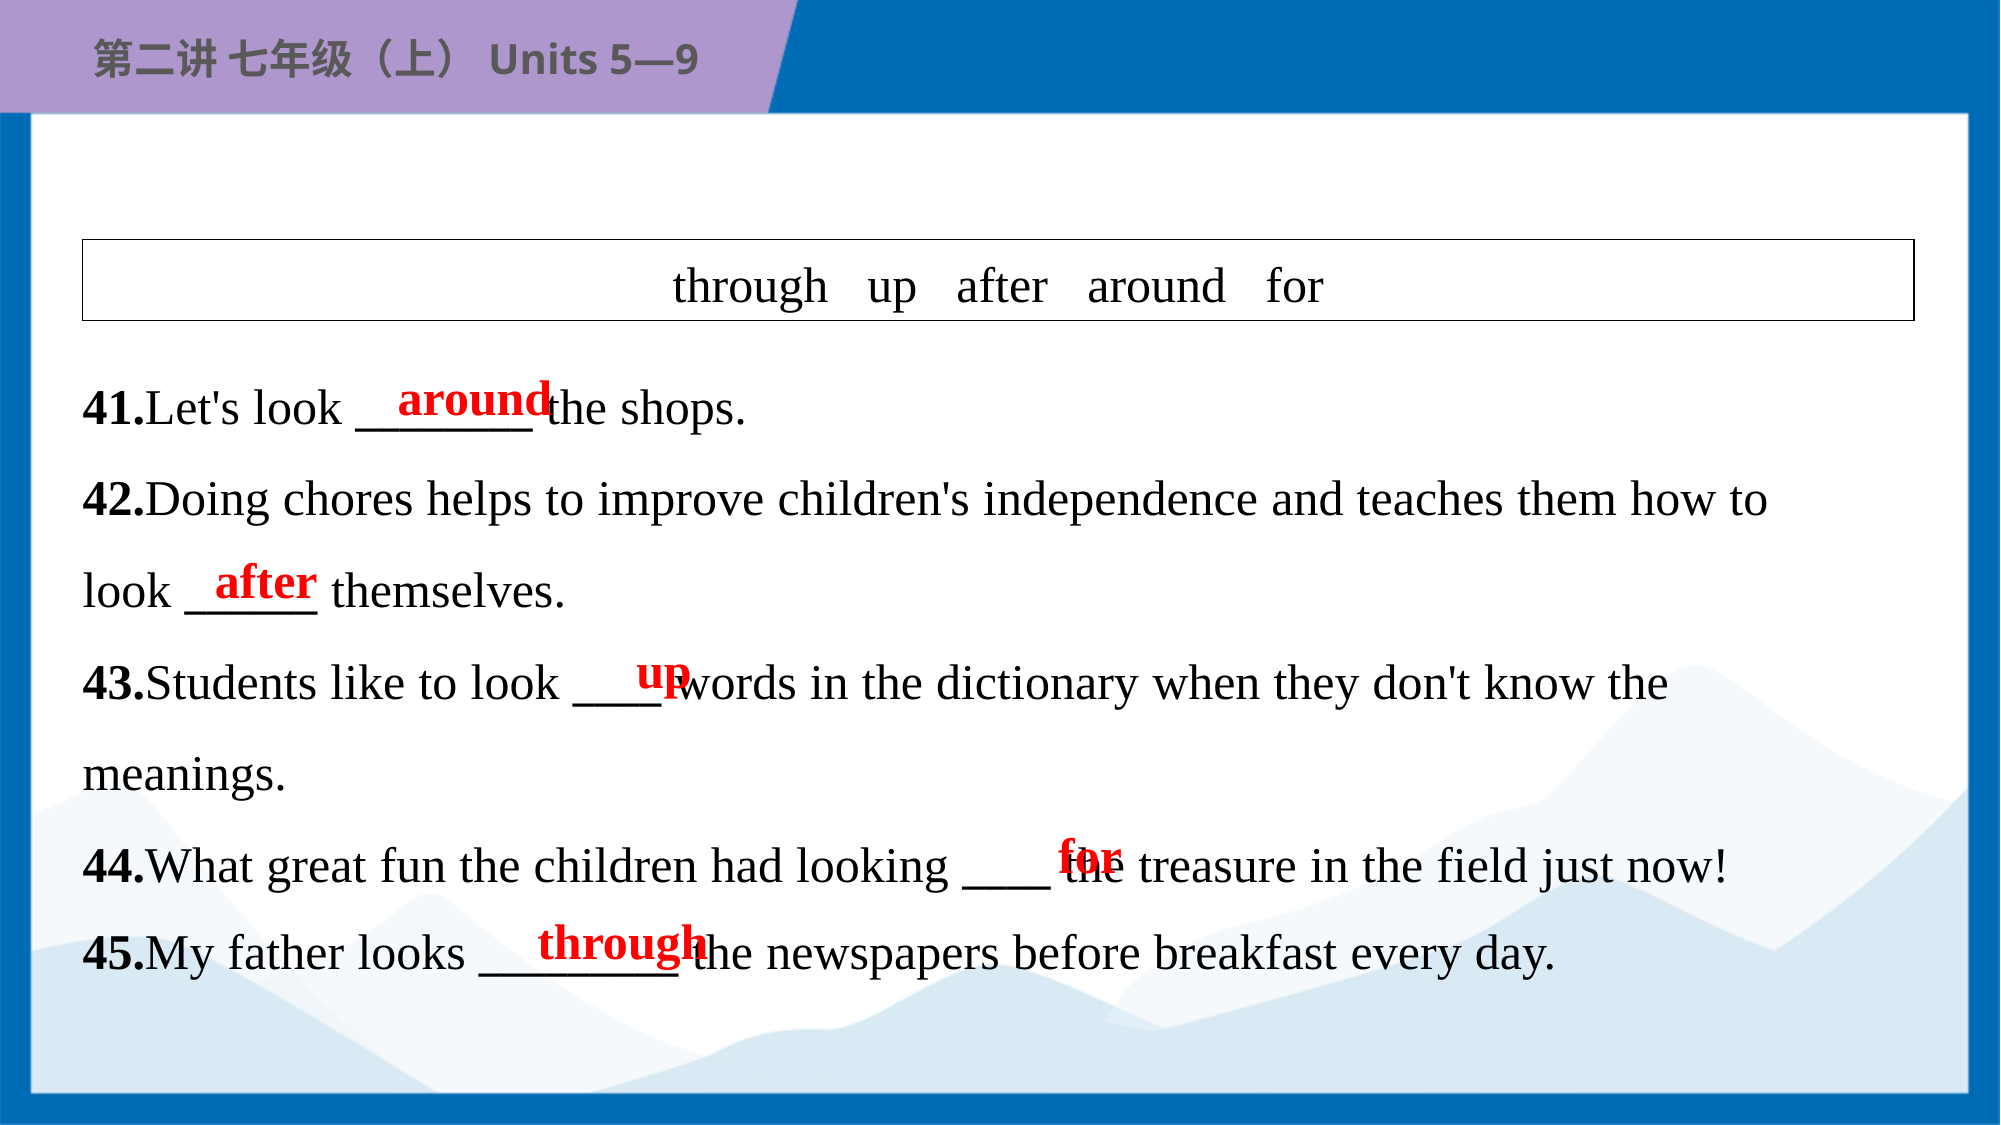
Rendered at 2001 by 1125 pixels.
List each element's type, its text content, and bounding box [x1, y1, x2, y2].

text_box after [196, 521, 336, 600]
text_box 41.Let's look ________ the shops. 42.Doing chores helps to improve children's independence and teaches them how to look ______ themselves. 43.Students like to look ____ words in the dictionary when they don't know the meanings. 44.What great fun the children had looking ____ the treasure in the field just now! 45.My father looks _________ the newspapers before breakfast every day. [82, 342, 1917, 971]
text_box through [519, 882, 727, 961]
text_box up [618, 610, 710, 690]
text_box around [379, 337, 571, 417]
table_header through up after around for [83, 240, 1913, 320]
picture [0, 0, 2000, 1125]
text_box for [1040, 796, 1141, 875]
